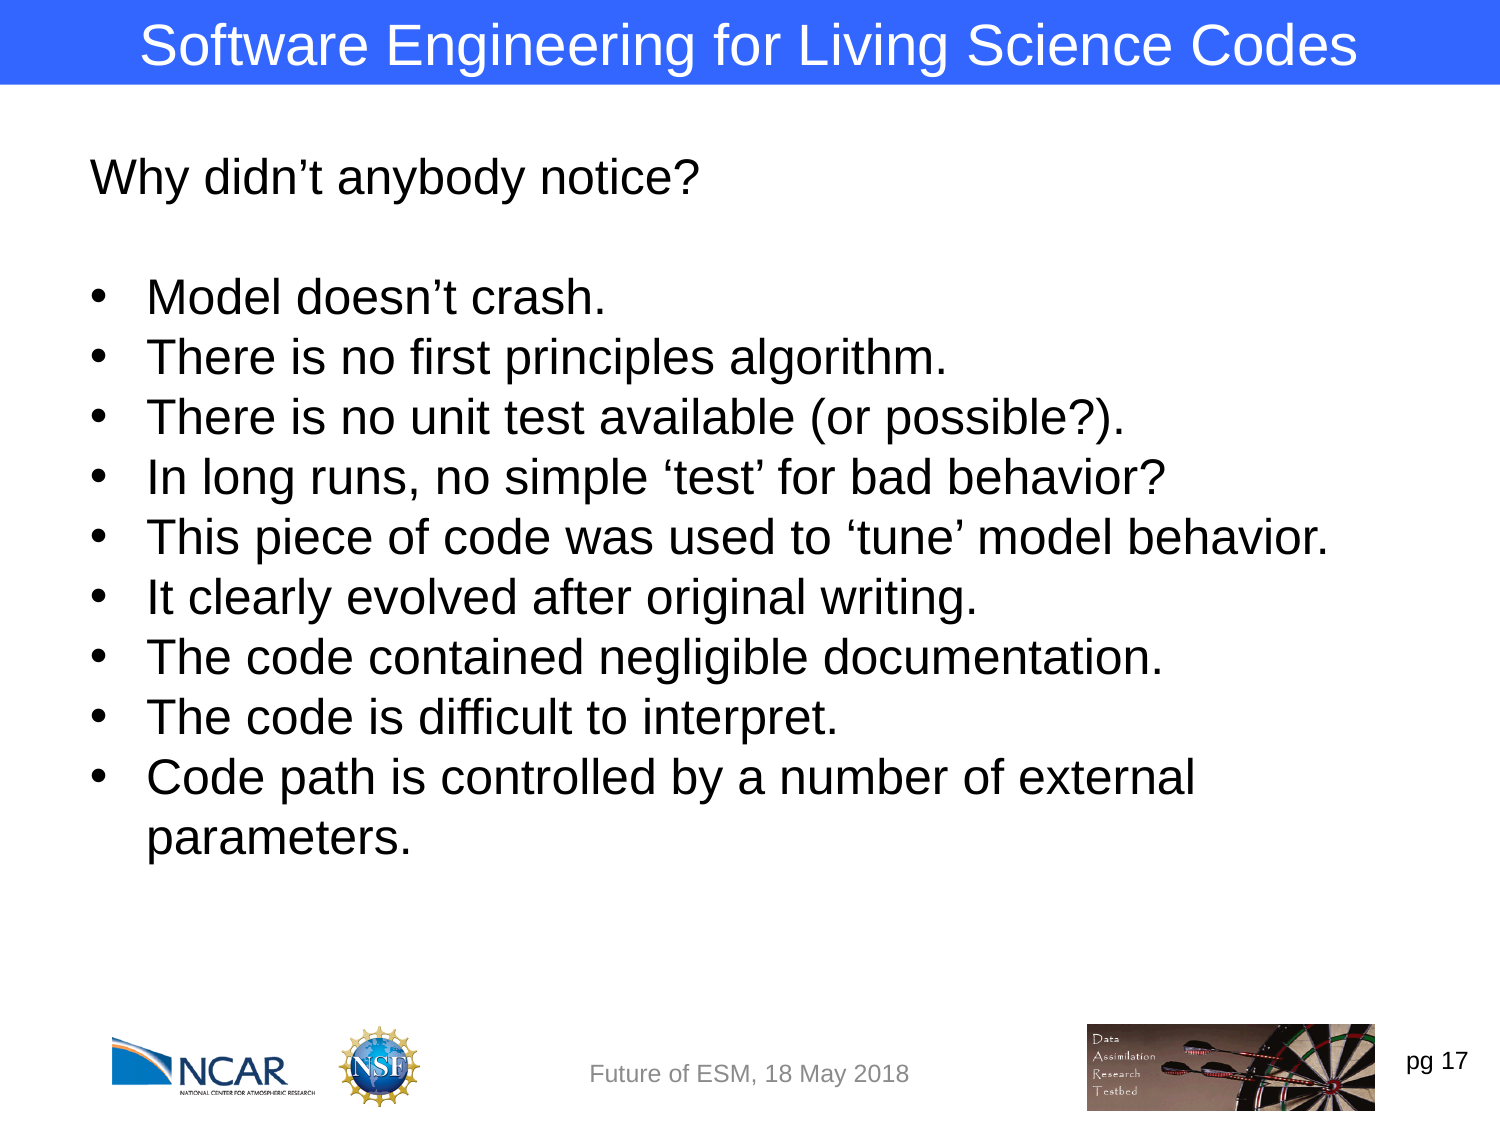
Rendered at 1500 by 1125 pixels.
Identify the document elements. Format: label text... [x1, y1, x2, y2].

picture [337, 1024, 421, 1108]
picture [1087, 1024, 1375, 1111]
text_box Software Engineering for Living Science Codes [0, 0, 1500, 85]
text_box Why didn’t anybody notice? Model doesn’t crash. There is no first principles algorithm. There is no unit test available (or possible?). In long runs, no simple ‘test’ for bad behavior? This piece of code was used to ‘tune’ model behavior. It clearly evolved after original writing. The code contained negligible documentation. The code is difficult to interpret. Code path is controlled by a number of external parameters. [74, 137, 1438, 933]
footer Future of ESM, 18 May 2018 [512, 1042, 988, 1103]
picture [112, 1037, 315, 1095]
